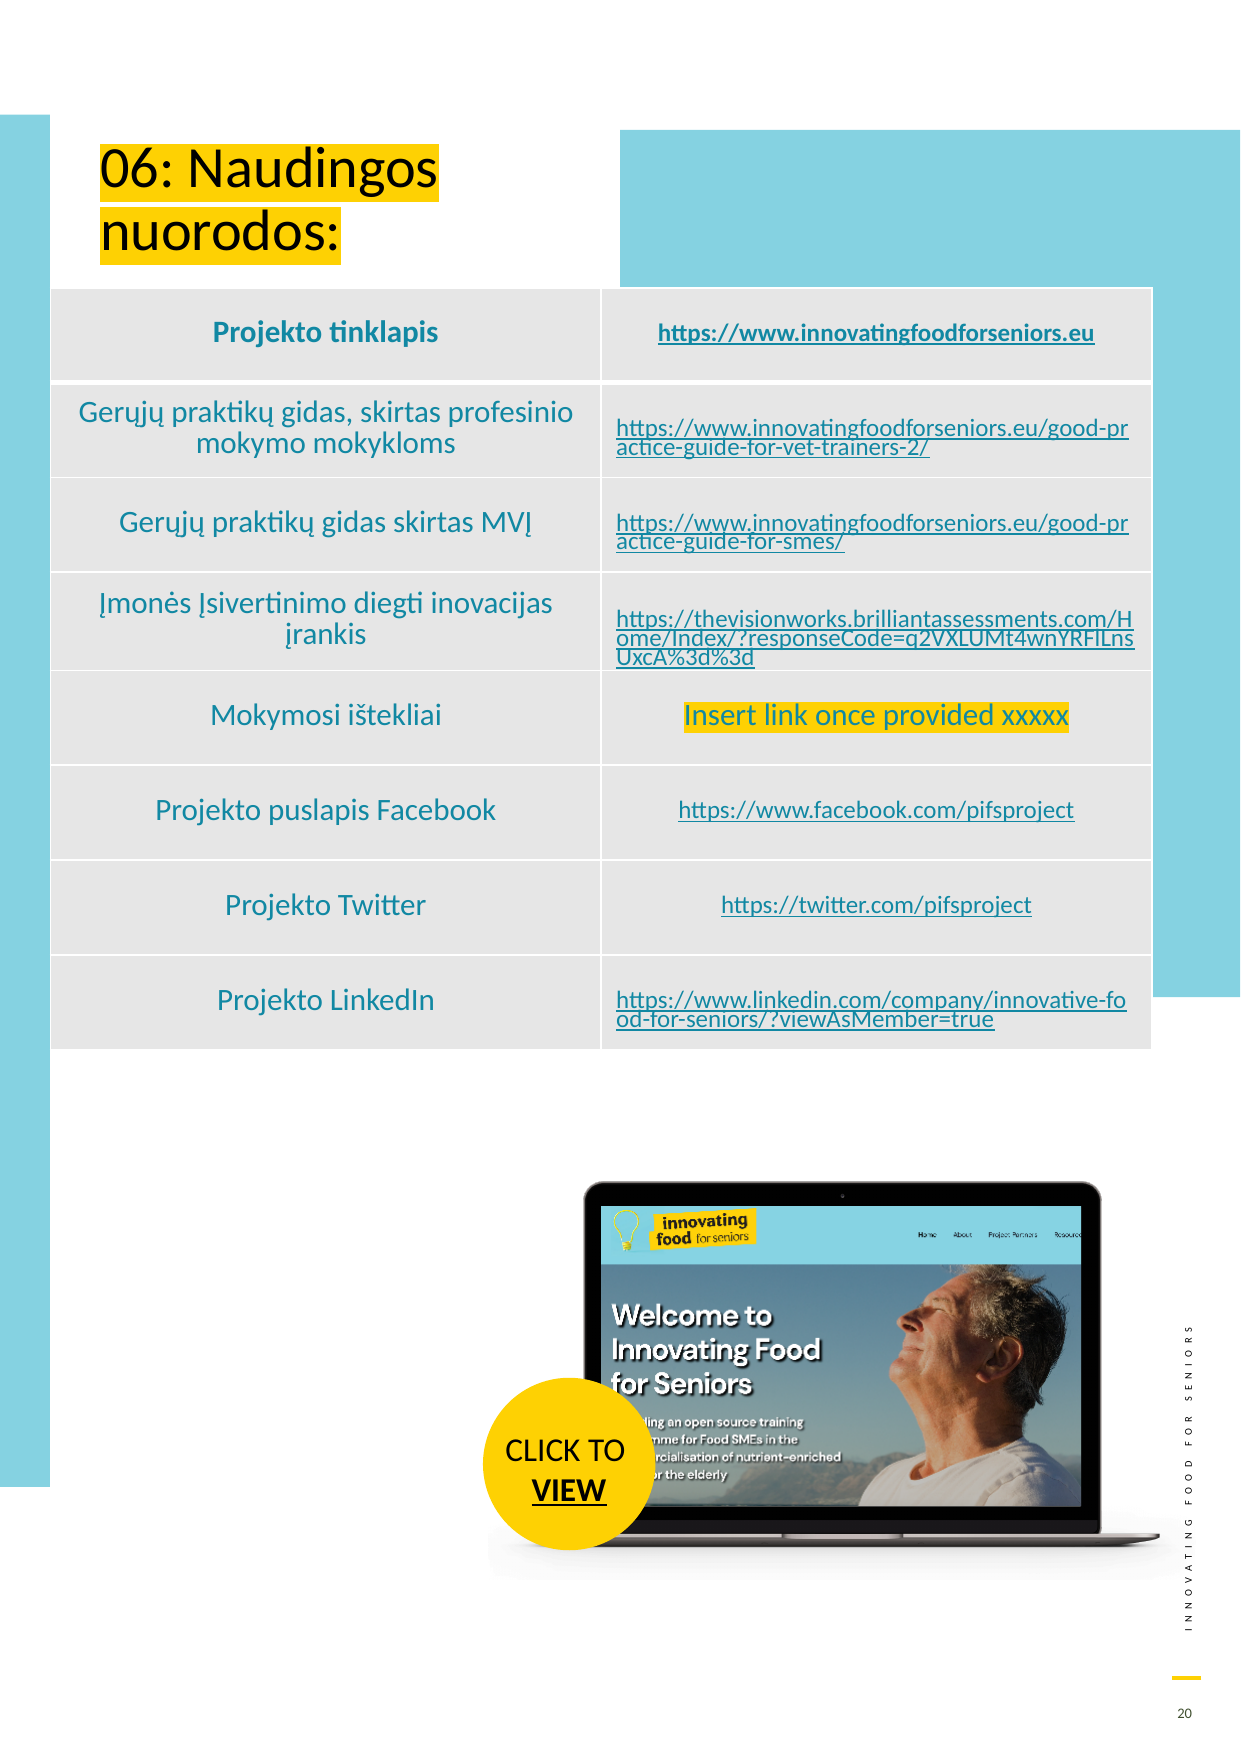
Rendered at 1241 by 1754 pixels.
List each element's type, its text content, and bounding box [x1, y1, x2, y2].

table_header https://www.innovatingfoodforseniors.eu [602, 289, 1151, 380]
table_header Projekto tinklapis [51, 289, 600, 380]
table_cell https://www.innovatingfoodforseniors.eu/good-practice-guide-for-vet-trainers-2/ [602, 385, 1151, 477]
table_cell https://www.facebook.com/pifsproject [602, 766, 1151, 859]
table_cell Mokymosi ištekliai [51, 671, 600, 764]
picture [487, 1146, 1196, 1580]
table_cell https://twitter.com/pifsproject [602, 861, 1151, 954]
table_cell Insert link once provided xxxxx [602, 671, 1151, 764]
table_cell Projekto LinkedIn [51, 956, 600, 1049]
table_cell Projekto puslapis Facebook [51, 766, 600, 859]
table_cell Projekto Twitter [51, 861, 600, 954]
table_cell https://thevisionworks.brilliantassessments.com/Home/Index/?responseCode=q2VXLUMt4wnYRFlLnsUxcA%3d%3d [602, 573, 1151, 670]
table_cell https://www.innovatingfoodforseniors.eu/good-practice-guide-for-smes/ [602, 478, 1151, 571]
table_cell Įmonės Įsivertinimo diegti inovacijas įrankis [51, 573, 600, 670]
table_cell Gerųjų praktikų gidas skirtas MVĮ [51, 478, 600, 571]
text_box CLICK TO VIEW [482, 1420, 487, 1516]
table_cell Gerųjų praktikų gidas, skirtas profesinio mokymo mokykloms [51, 385, 600, 477]
table_cell https://www.linkedin.com/company/innovative-food-for-seniors/?viewAsMember=true [602, 956, 1151, 1049]
list 06: Naudingos nuorodos: [85, 129, 546, 287]
